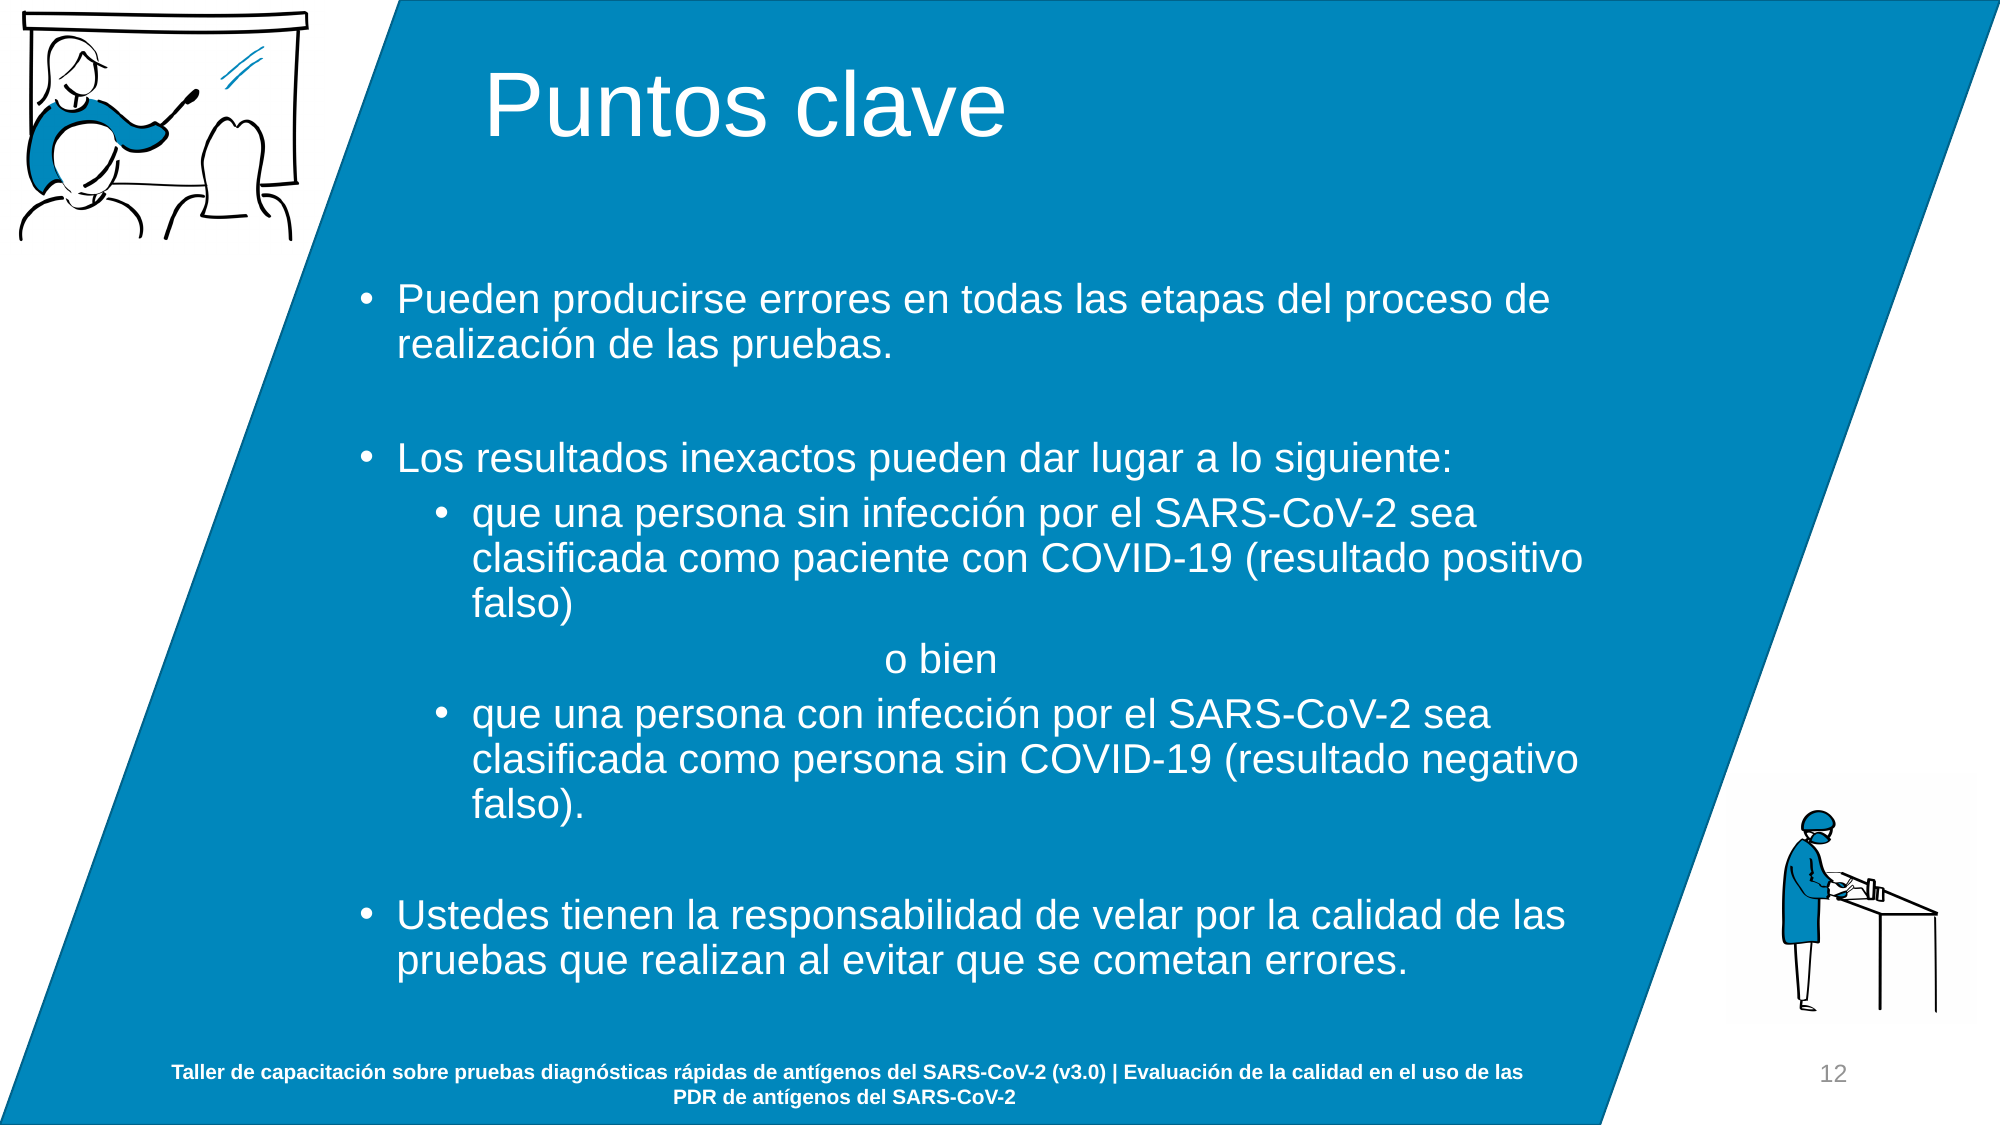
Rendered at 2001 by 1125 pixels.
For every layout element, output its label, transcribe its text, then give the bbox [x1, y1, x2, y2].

text_box [0, 0, 2000, 1125]
text_box Pueden producirse errores en todas las etapas del proceso de realización de las pruebas. Los resultados inexactos pueden dar lugar a lo siguiente: que una persona sin infección por el SARS-CoV-2 sea clasificada como paciente con COVID-19 (resultado positivo falso) o bien que una persona con infección por el SARS-CoV-2 sea clasificada como persona sin COVID-19 (resultado negativo falso). Ustedes tienen la responsabilidad de velar por la calidad de las pruebas que realizan al evitar que se cometan errores. [344, 270, 1663, 999]
text_box Puntos clave [468, 49, 1236, 205]
footer Taller de capacitación sobre pruebas diagnósticas rápidas de antígenos del SARS-CoV-2 (v3.0) | Evaluación de la calidad en el uso de las PDR de antígenos del SARS-CoV-2 [137, 1042, 1558, 1125]
picture [0, 0, 325, 255]
slide_number 12 [1610, 1042, 1863, 1103]
picture [1726, 773, 1977, 1024]
